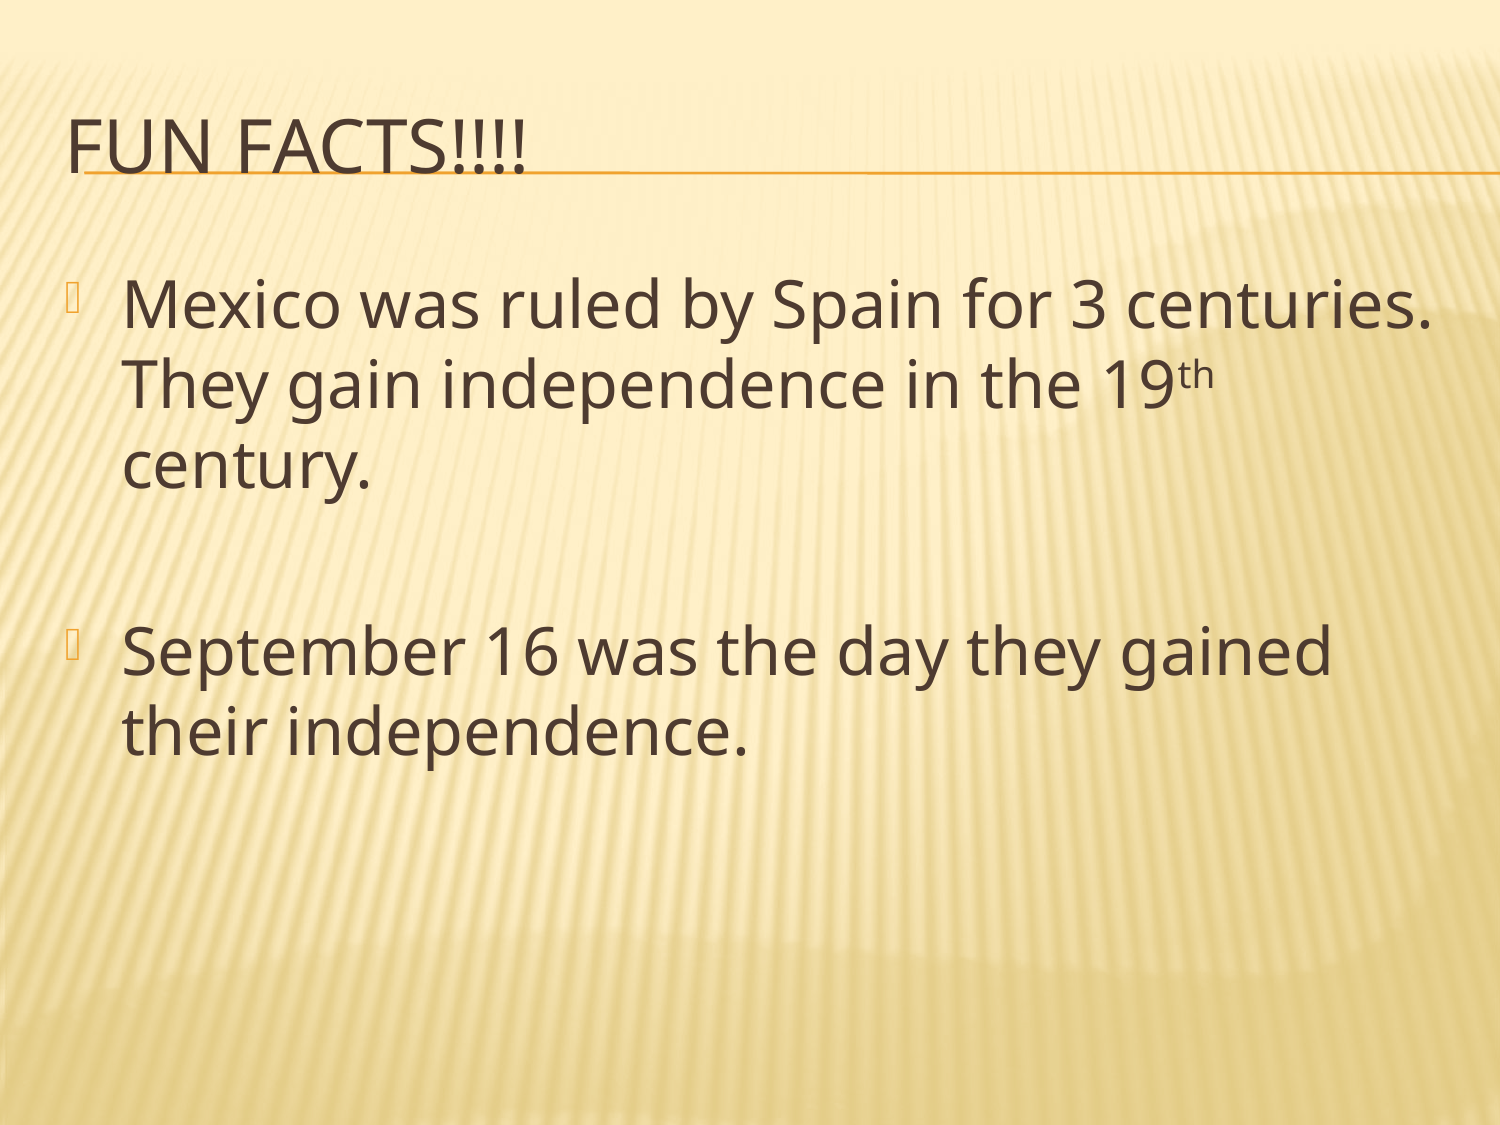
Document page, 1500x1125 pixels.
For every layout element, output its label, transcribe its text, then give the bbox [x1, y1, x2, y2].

list Mexico was ruled by Spain for 3 centuries. They gain independence in the 19th century. September 16 was the day they gained their independence. [50, 254, 1475, 998]
title FUN facts!!!! [50, 75, 1475, 213]
